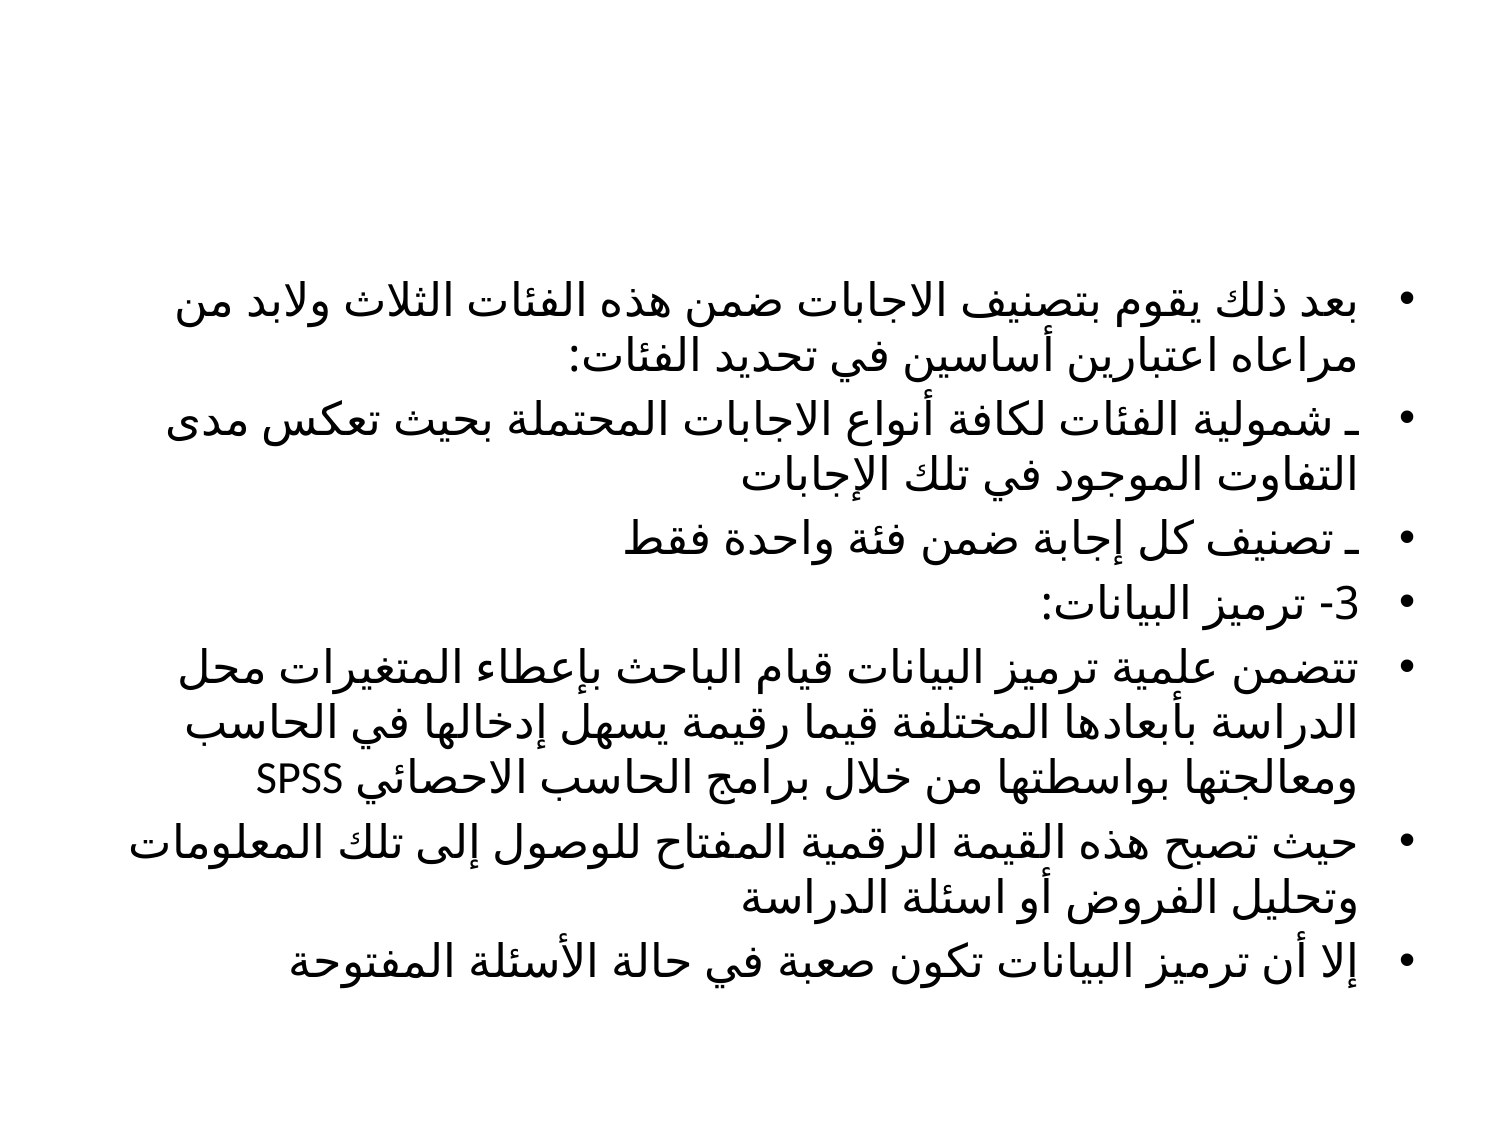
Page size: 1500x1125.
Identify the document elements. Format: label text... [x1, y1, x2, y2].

list بعد ذلك يقوم بتصنيف الاجابات ضمن هذه الفئات الثلاث ولابد من مراعاه اعتبارين أساسين في تحديد الفئات: ـ شمولية الفئات لكافة أنواع الاجابات المحتملة بحيث تعكس مدى التفاوت الموجود في تلك الإجابات ـ تصنيف كل إجابة ضمن فئة واحدة فقط 3- ترميز البيانات: تتضمن علمية ترميز البيانات قيام الباحث بإعطاء المتغيرات محل الدراسة بأبعادها المختلفة قيما رقيمة يسهل إدخالها في الحاسب ومعالجتها بواسطتها من خلال برامج الحاسب الاحصائي SPSS حيث تصبح هذه القيمة الرقمية المفتاح للوصول إلى تلك المعلومات وتحليل الفروض أو اسئلة الدراسة إلا أن ترميز البيانات تكون صعبة في حالة الأسئلة المفتوحة [75, 262, 1425, 1005]
